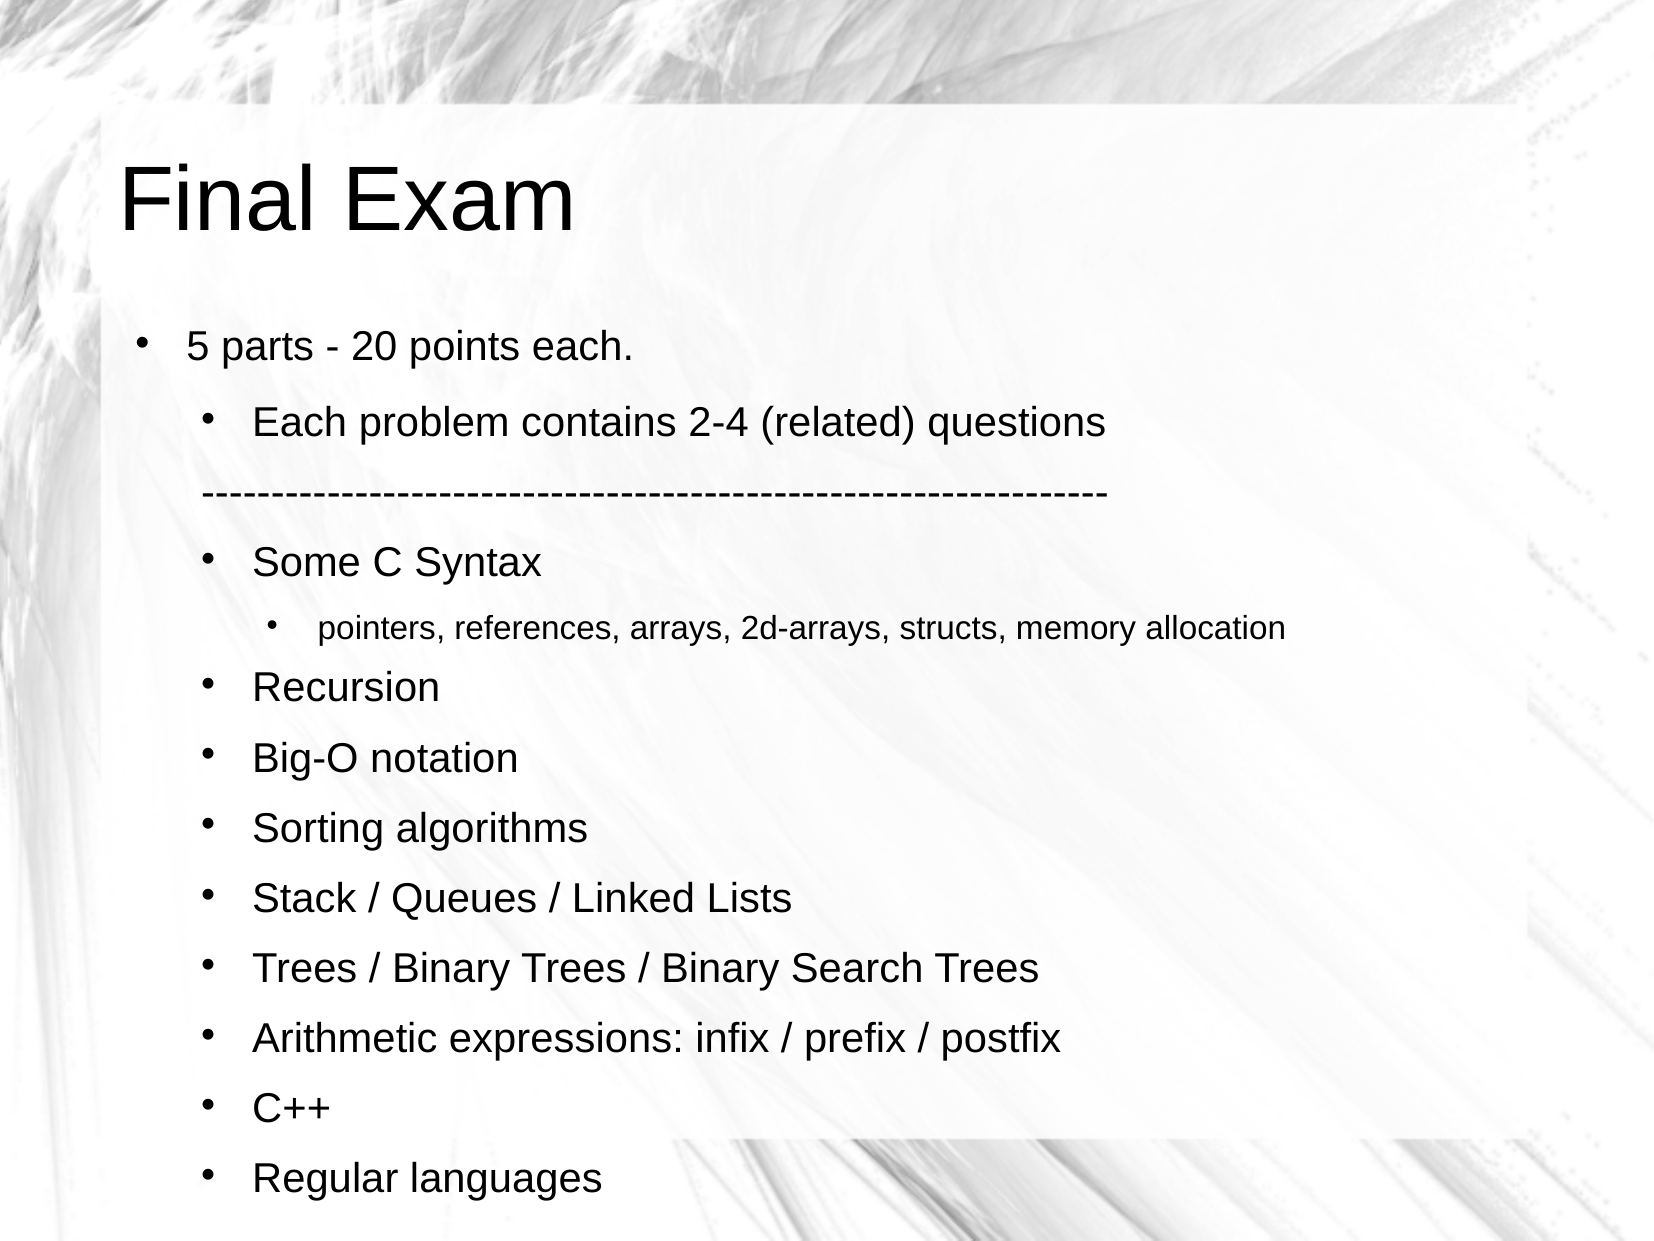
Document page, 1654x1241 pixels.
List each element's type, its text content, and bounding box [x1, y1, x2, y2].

list 5 parts - 20 points each. Each problem contains 2-4 (related) questions ----------------------------------------------------------------- Some C Syntax pointers, references, arrays, 2d-arrays, structs, memory allocation Recursion Big-O notation Sorting algorithms Stack / Queues / Linked Lists Trees / Binary Trees / Binary Search Trees Arithmetic expressions: infix / prefix / postfix C++ Regular languages [118, 319, 1571, 1109]
title Final Exam [118, 93, 1506, 299]
picture [0, 0, 1654, 1241]
